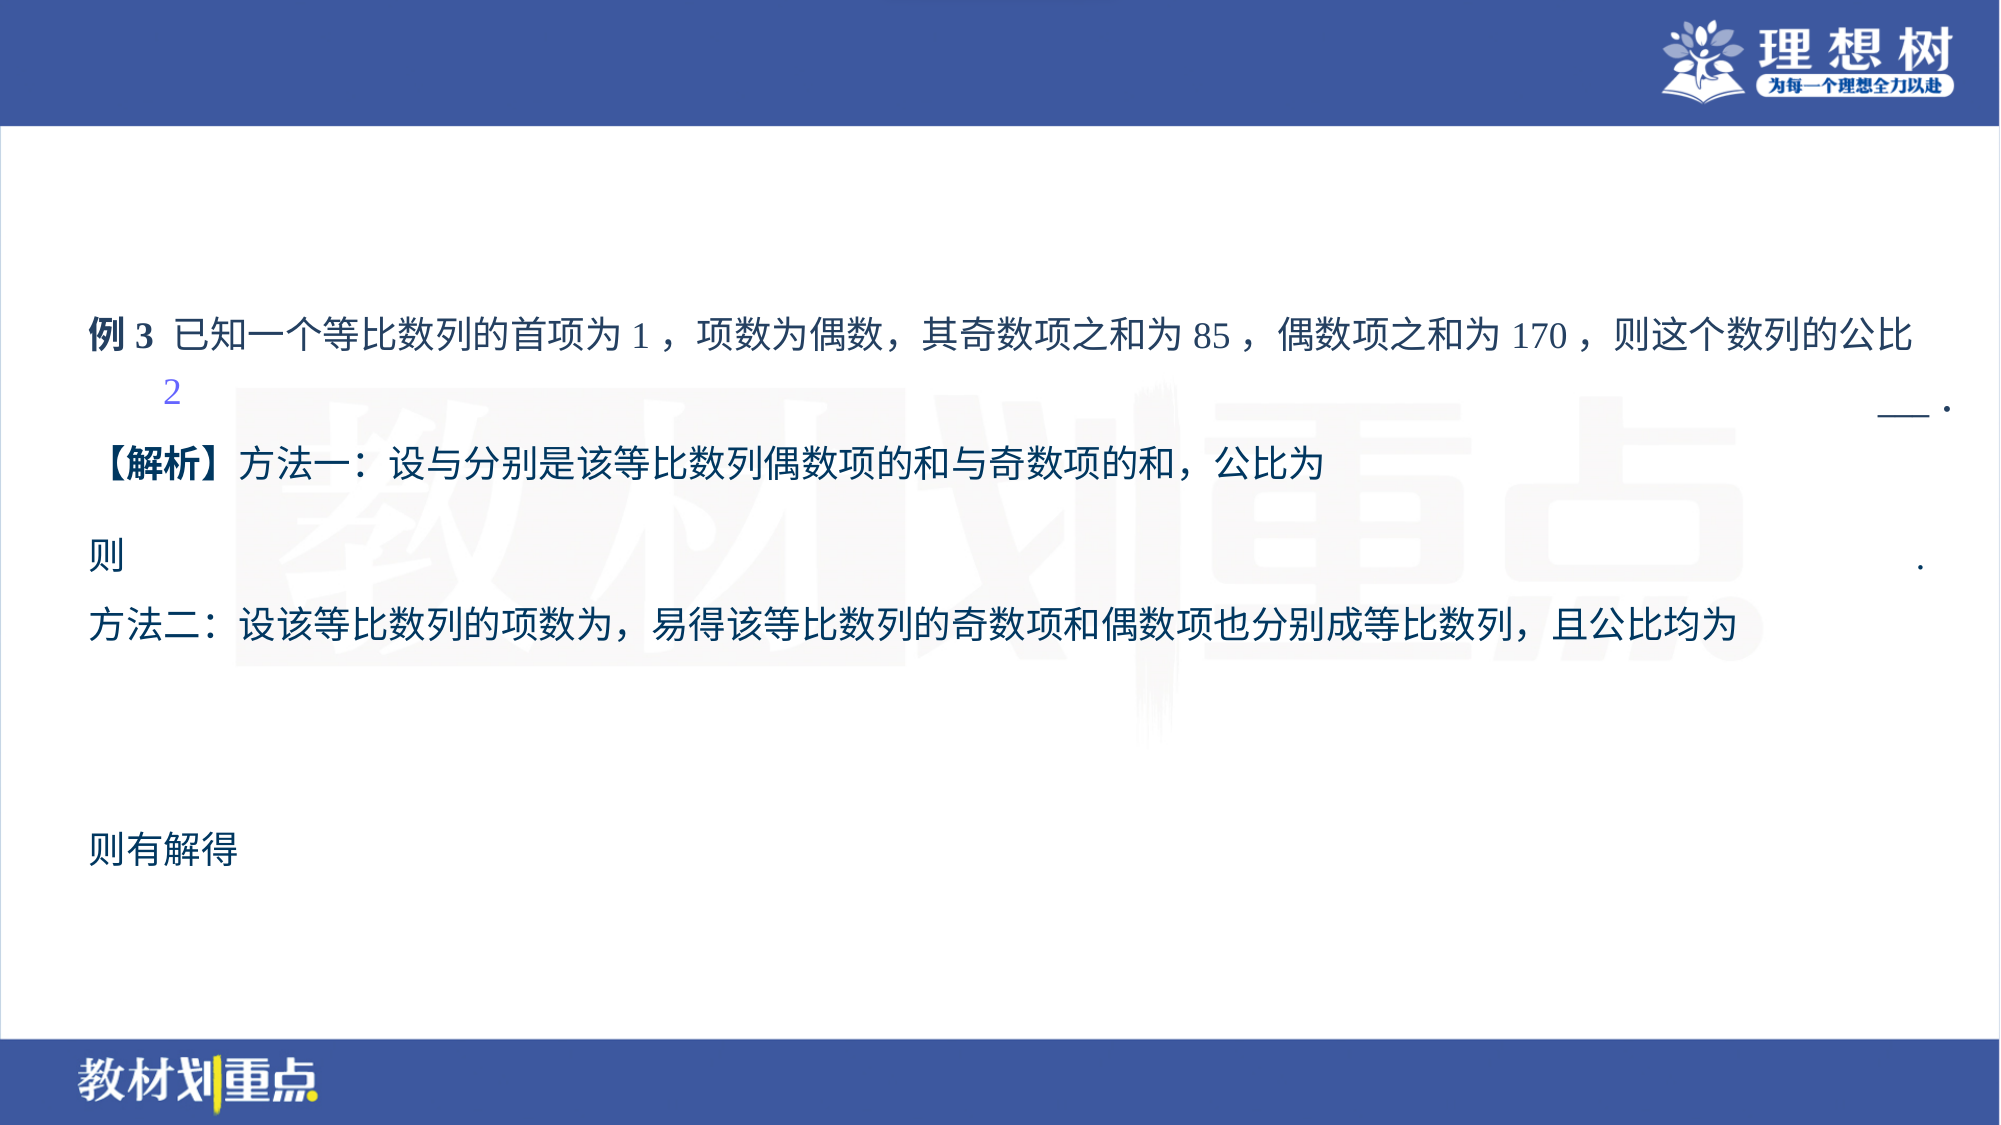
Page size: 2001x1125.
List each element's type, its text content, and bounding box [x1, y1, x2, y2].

picture [0, 0, 2000, 1125]
text_box 2 [149, 347, 196, 406]
